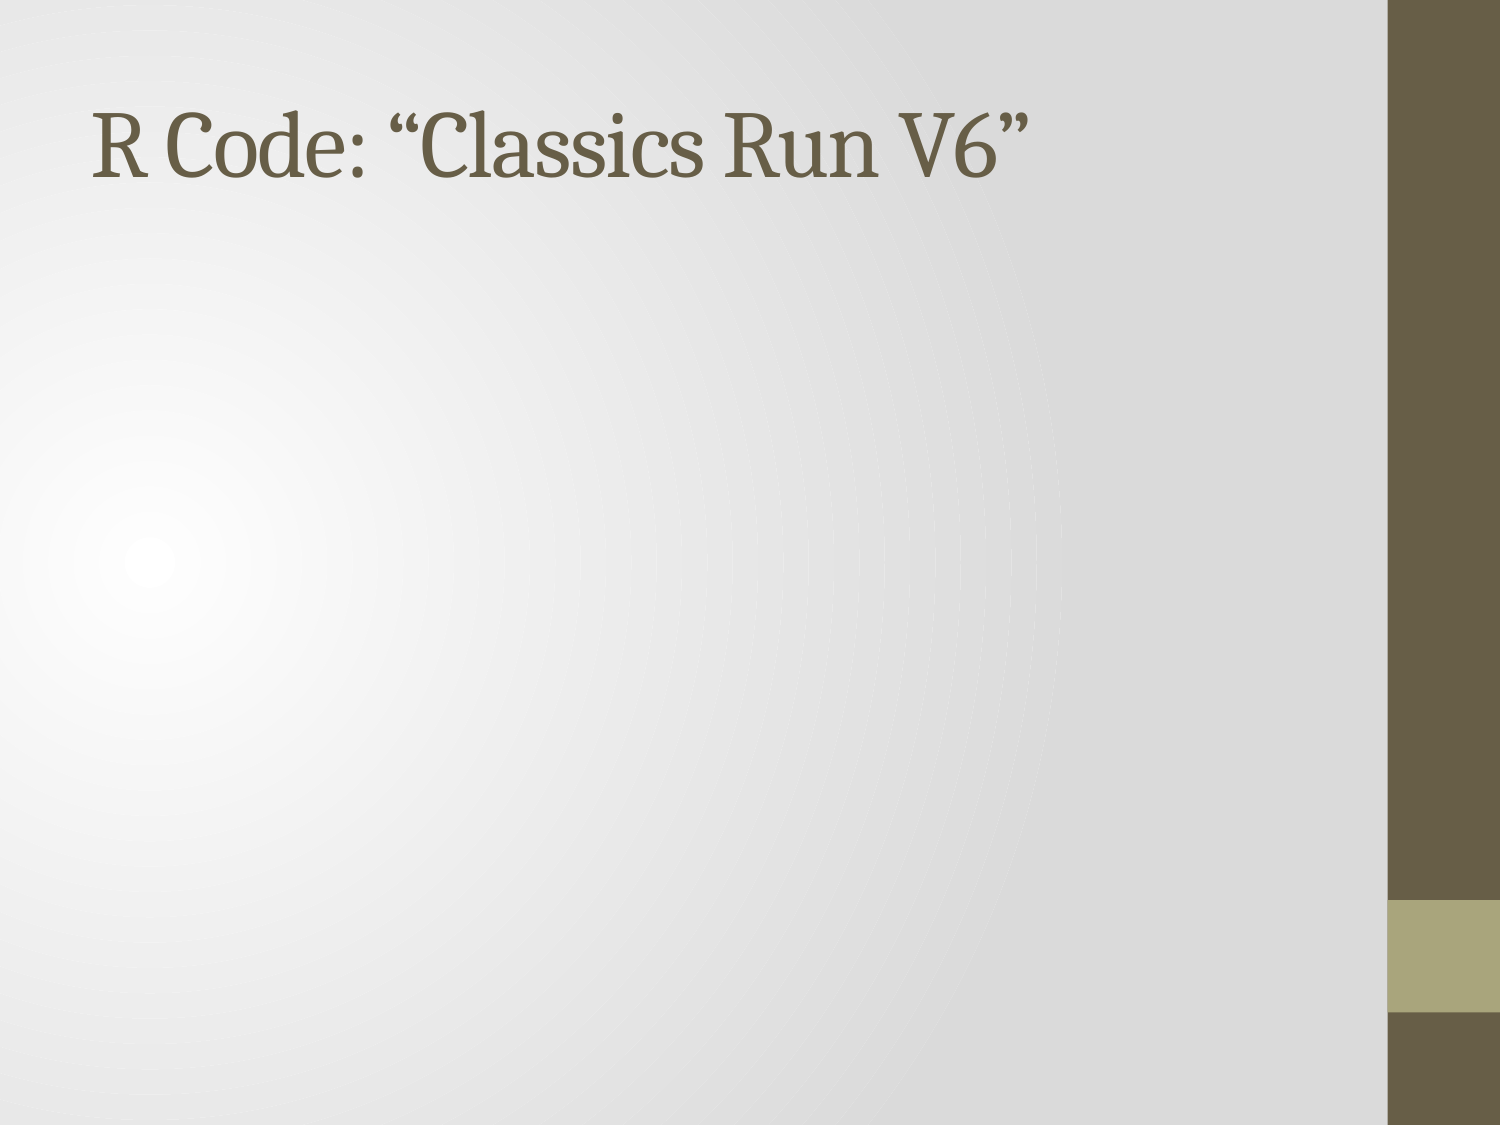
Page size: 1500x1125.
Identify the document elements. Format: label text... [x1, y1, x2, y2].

title R Code: “Classics Run V6” [75, 45, 1325, 233]
